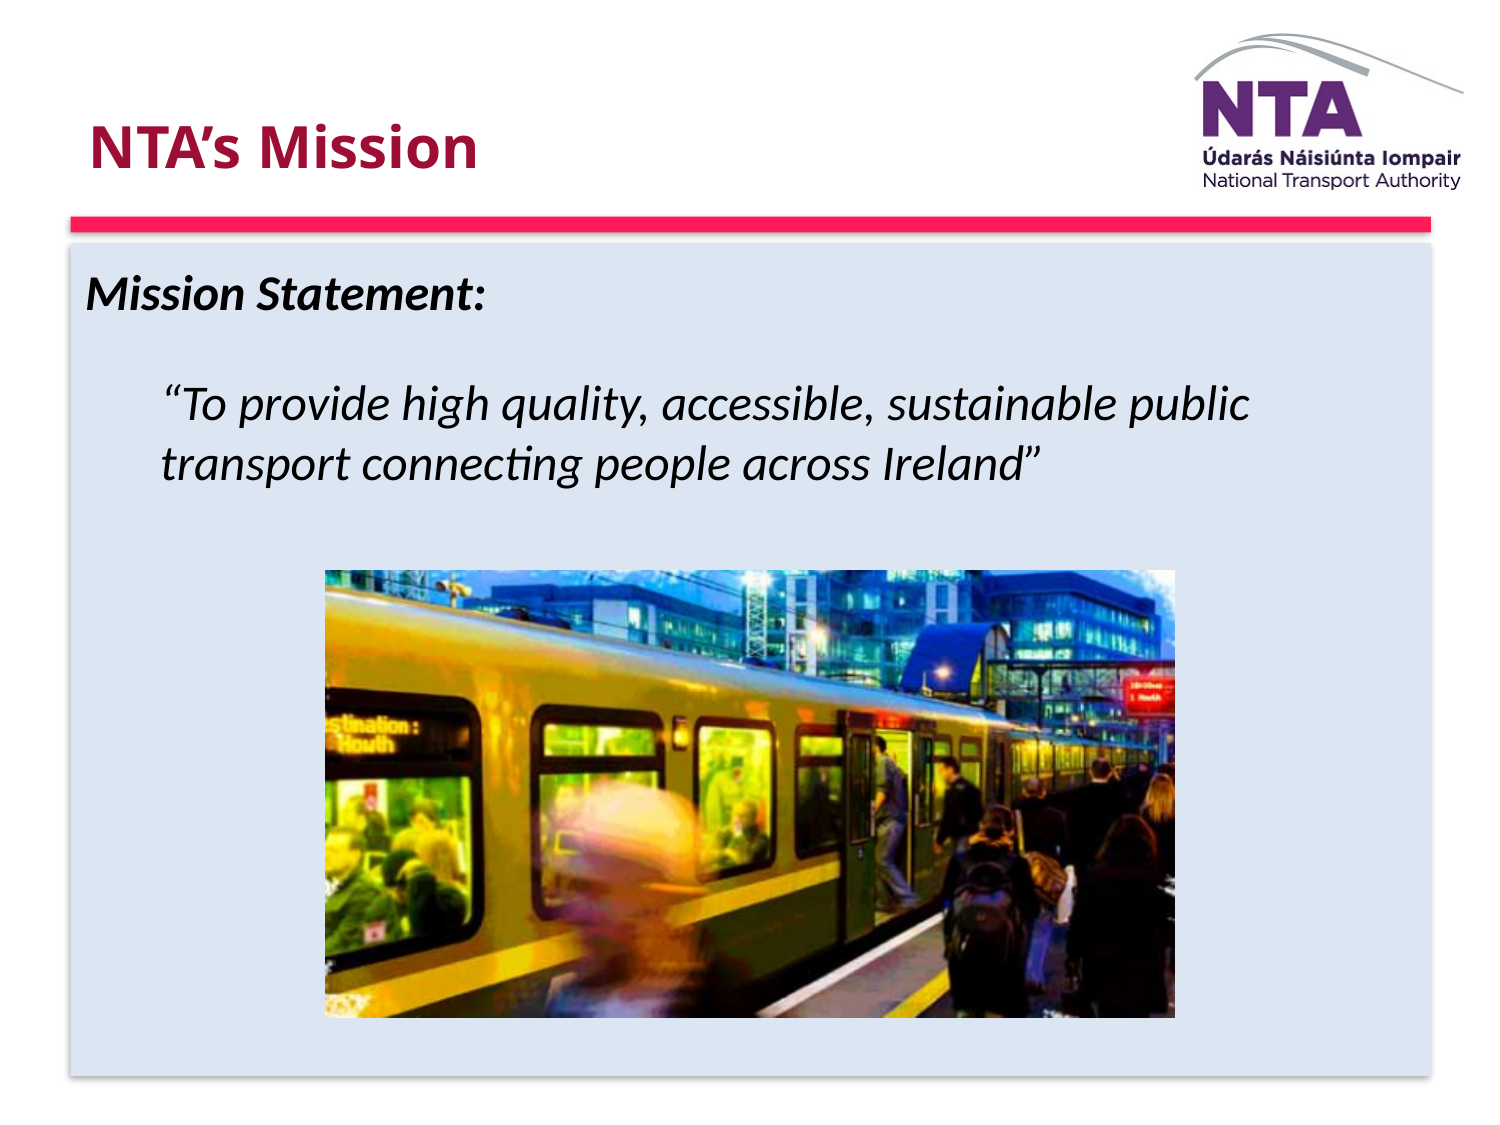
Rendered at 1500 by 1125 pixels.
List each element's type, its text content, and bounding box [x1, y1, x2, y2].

picture [1194, 32, 1464, 190]
text_box [70, 243, 1432, 1077]
text_box NTA’s Mission [74, 102, 1189, 188]
text_box [70, 216, 1432, 233]
text_box Mission Statement: “To provide high quality, accessible, sustainable public transport connecting people across Ireland” [70, 253, 1414, 499]
picture [325, 569, 1175, 1018]
